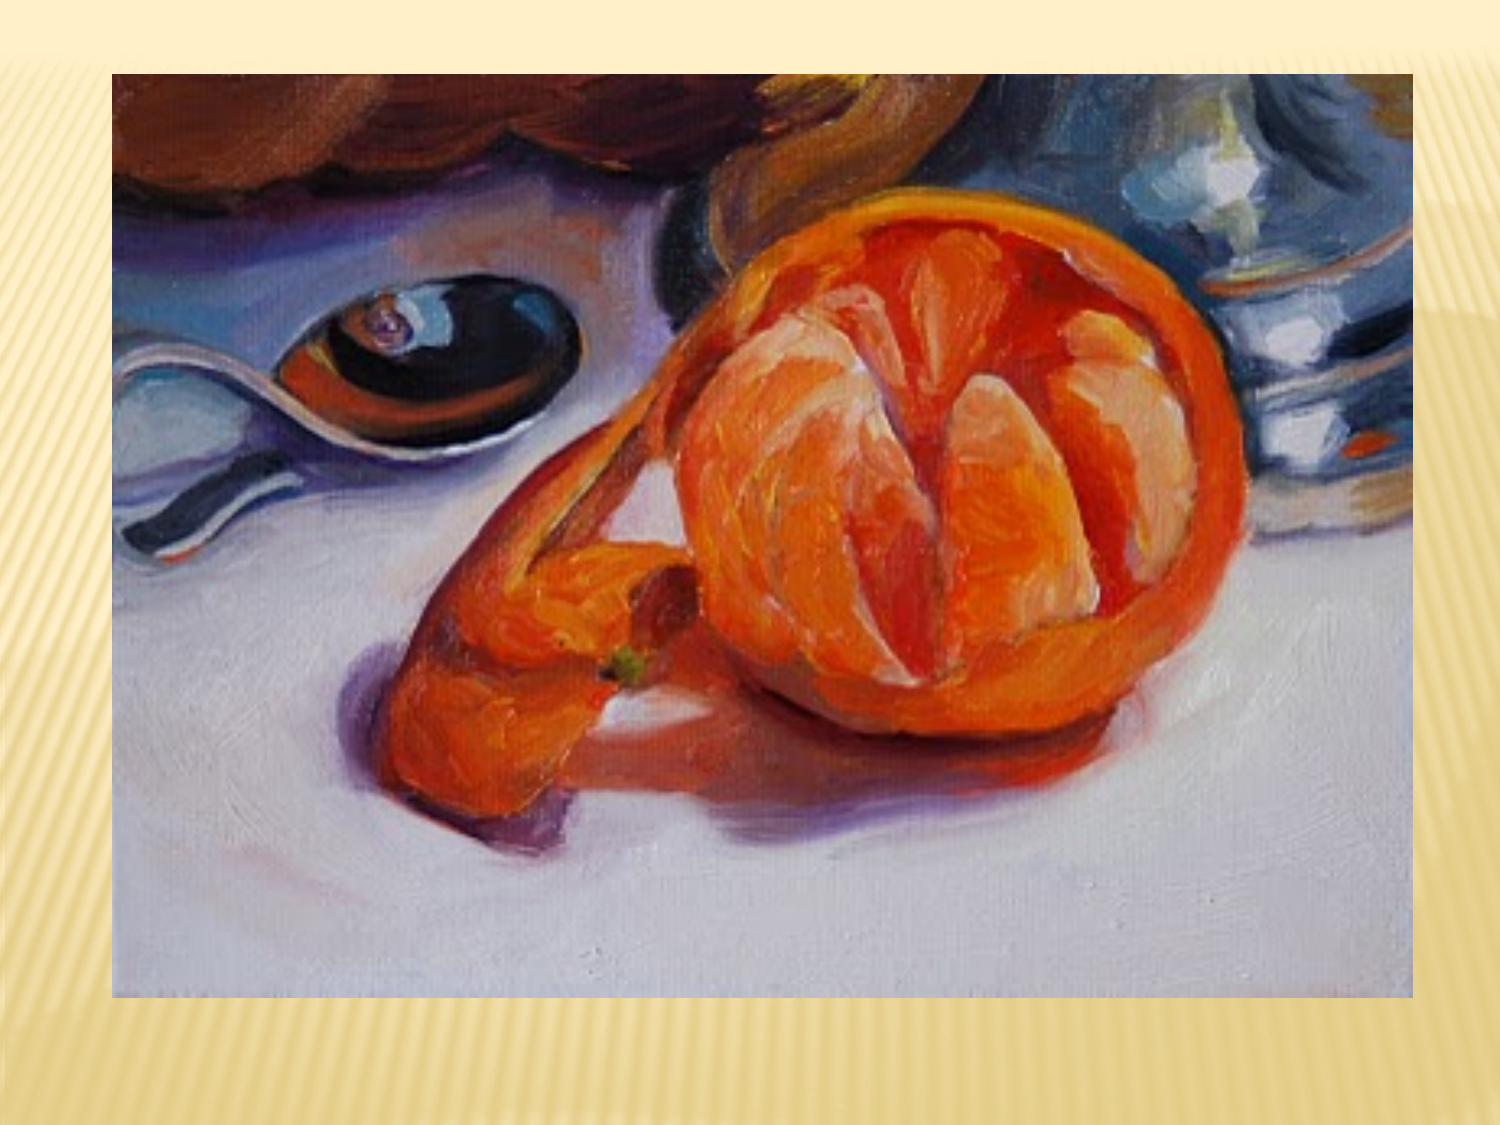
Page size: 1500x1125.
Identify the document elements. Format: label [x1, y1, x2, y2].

picture [112, 74, 1413, 999]
